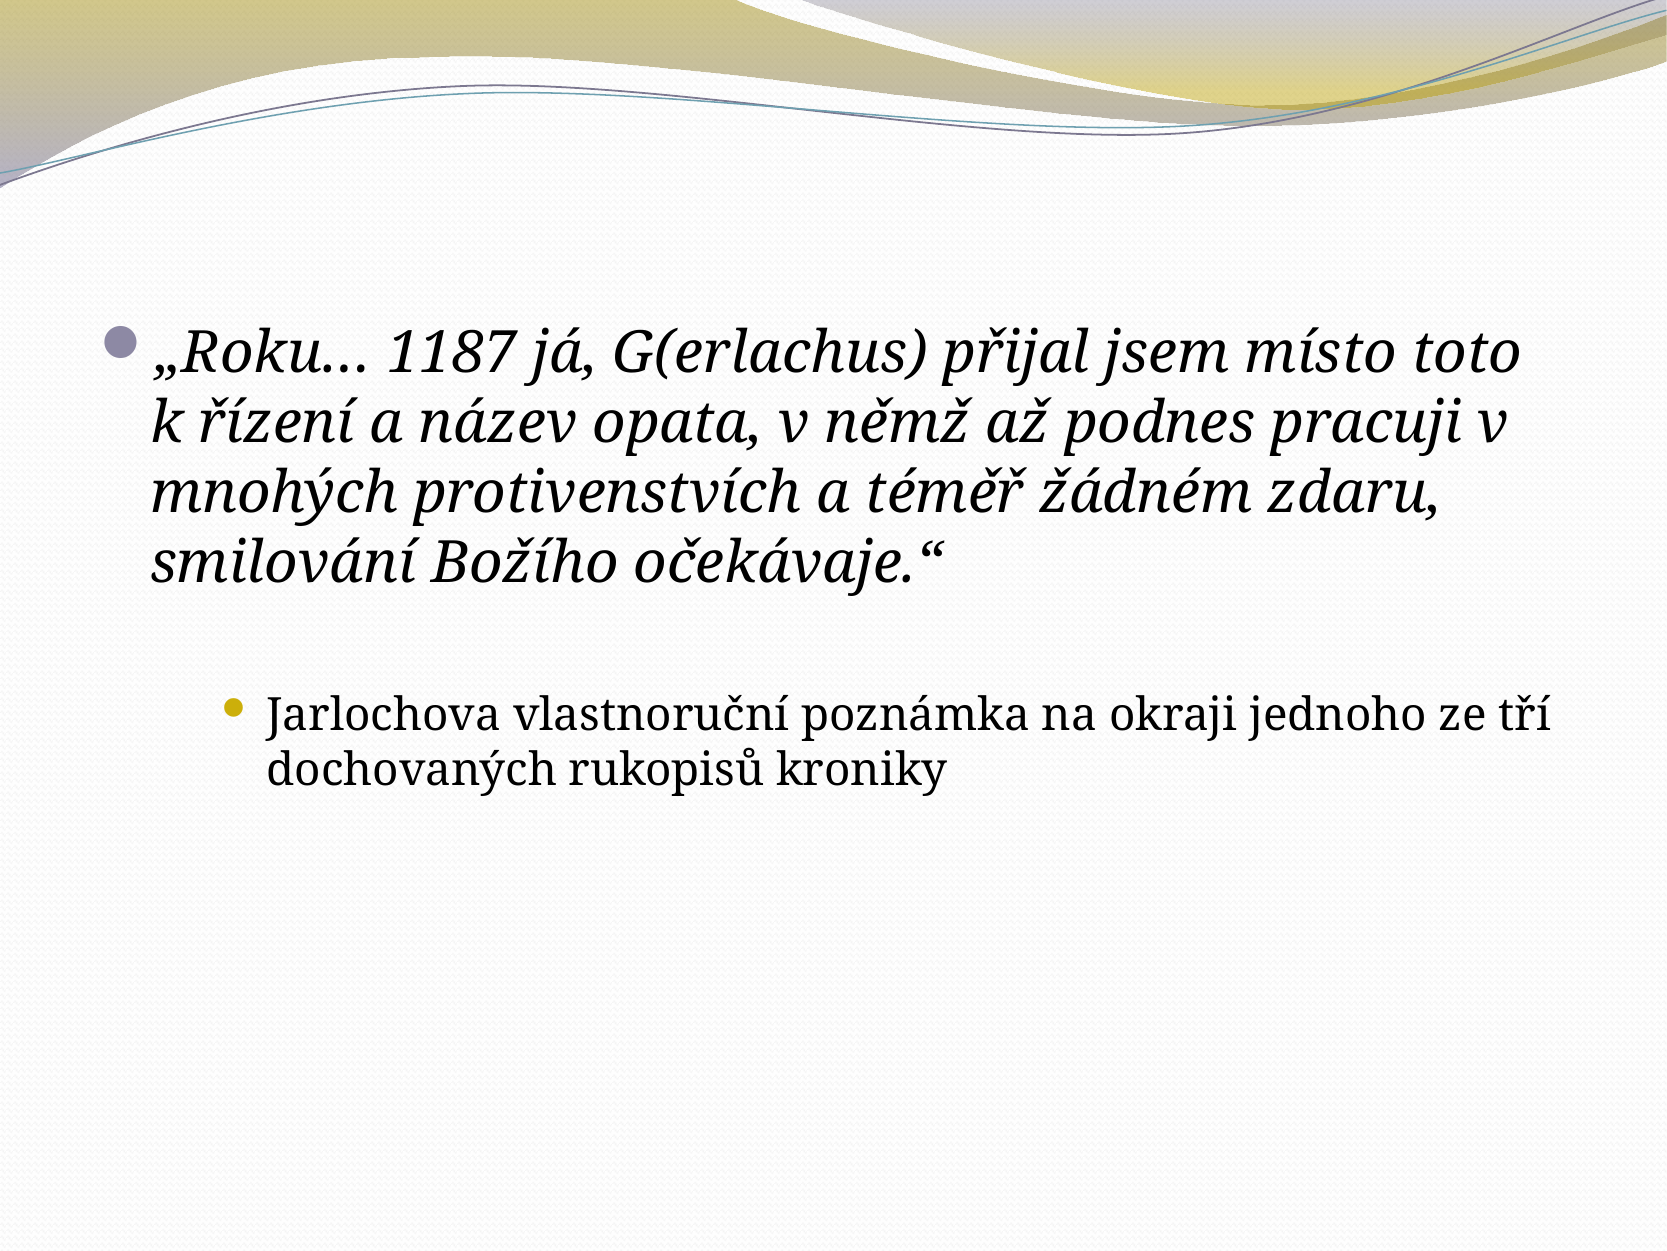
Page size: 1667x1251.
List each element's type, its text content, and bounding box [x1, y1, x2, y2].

title [83, 128, 1584, 306]
list „Roku… 1187 já, G(erlachus) přijal jsem místo toto k řízení a název opata, v němž až podnes pracuji v mnohých protivenstvích a téměř žádném zdaru, smilování Božího očekávaje.“ Jarlochova vlastnoruční poznámka na okraji jednoho ze tří dochovaných rukopisů kroniky [83, 306, 1584, 1153]
